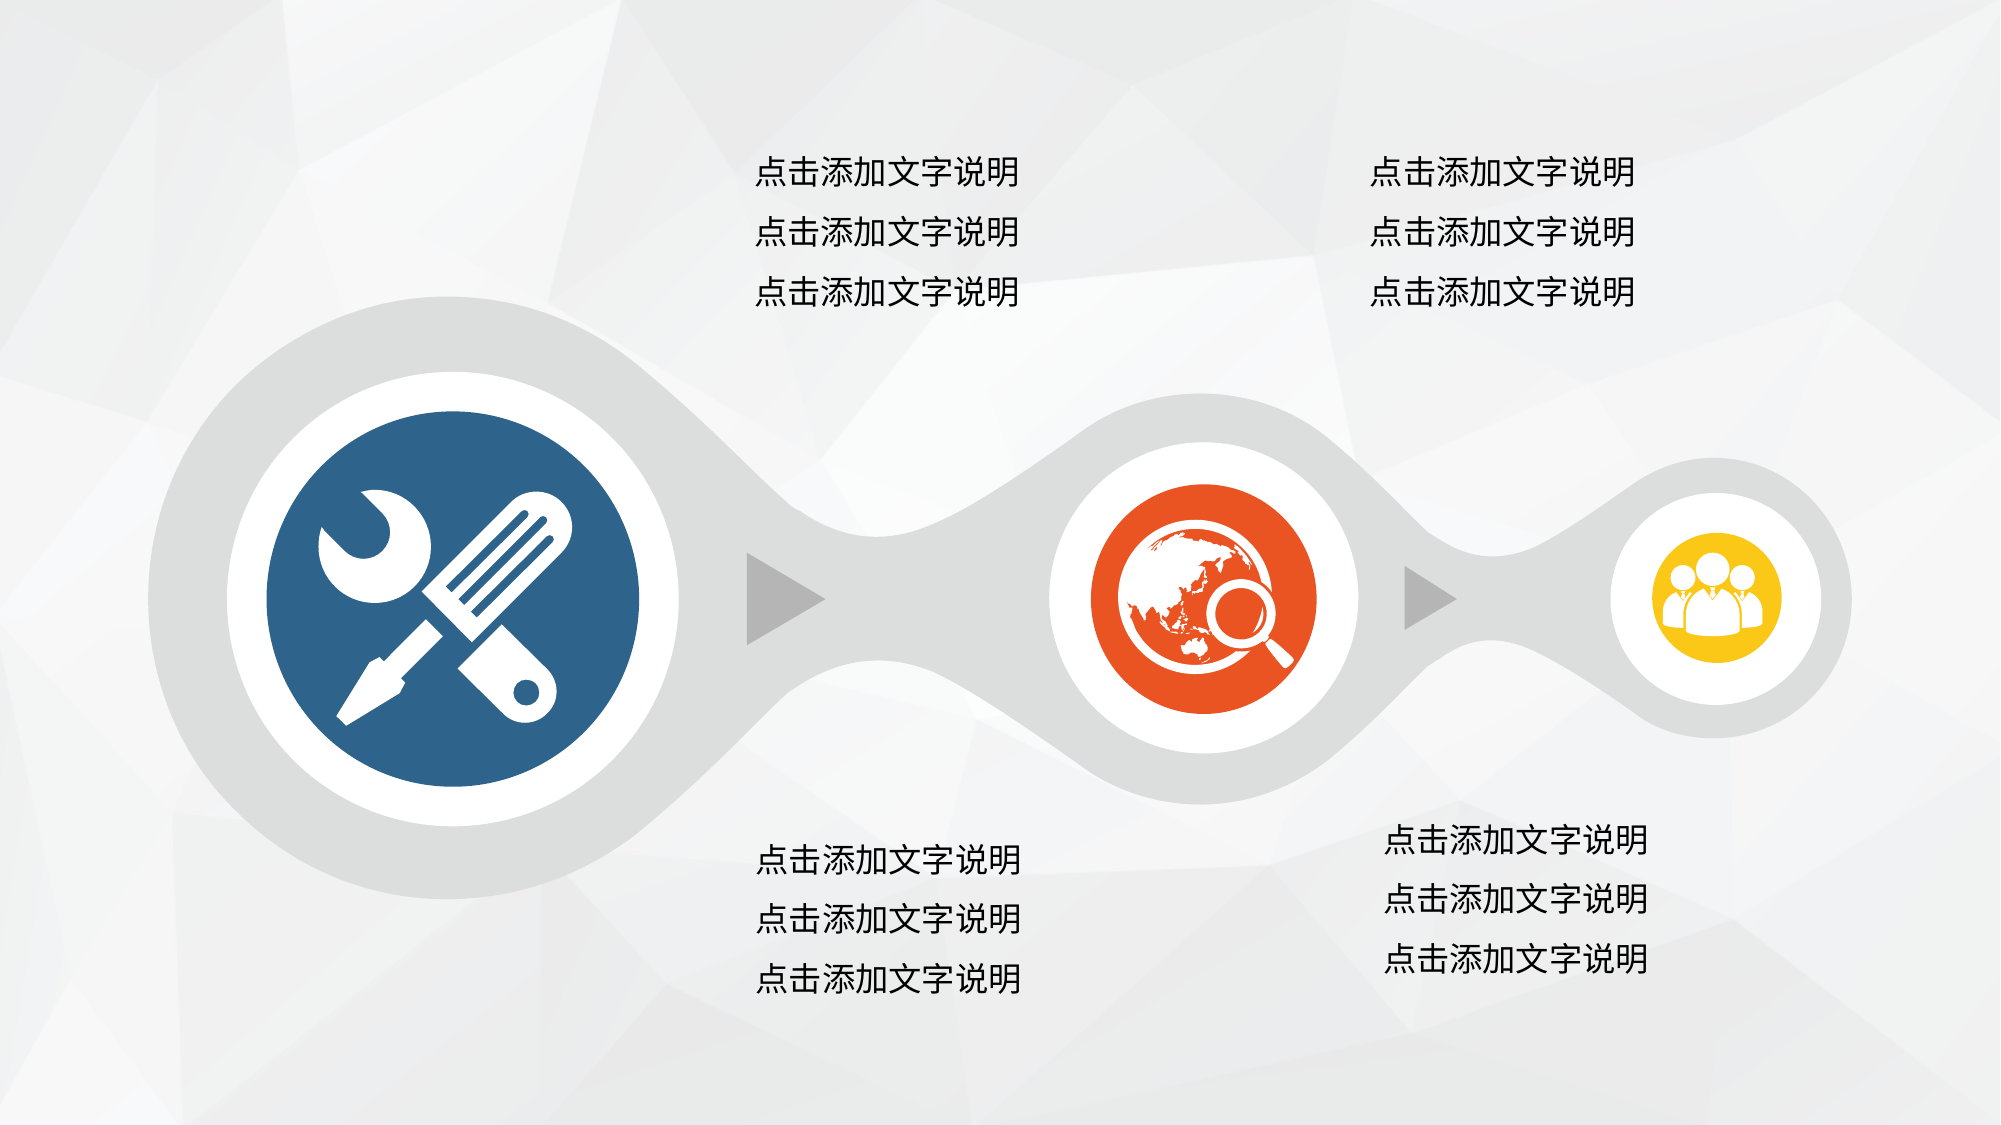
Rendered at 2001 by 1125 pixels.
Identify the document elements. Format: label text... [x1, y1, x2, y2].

text_box 点击添加文字说明 点击添加文字说明 点击添加文字说明 [732, 124, 1042, 296]
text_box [318, 488, 576, 726]
text_box 点击添加文字说明 点击添加文字说明 点击添加文字说明 [1361, 900, 1671, 986]
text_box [148, 296, 1852, 900]
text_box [1118, 519, 1295, 675]
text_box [1662, 552, 1763, 637]
text_box 点击添加文字说明 点击添加文字说明 点击添加文字说明 [1348, 124, 1658, 296]
text_box 点击添加文字说明 点击添加文字说明 点击添加文字说明 [734, 900, 1044, 1006]
picture [0, 0, 2000, 1125]
